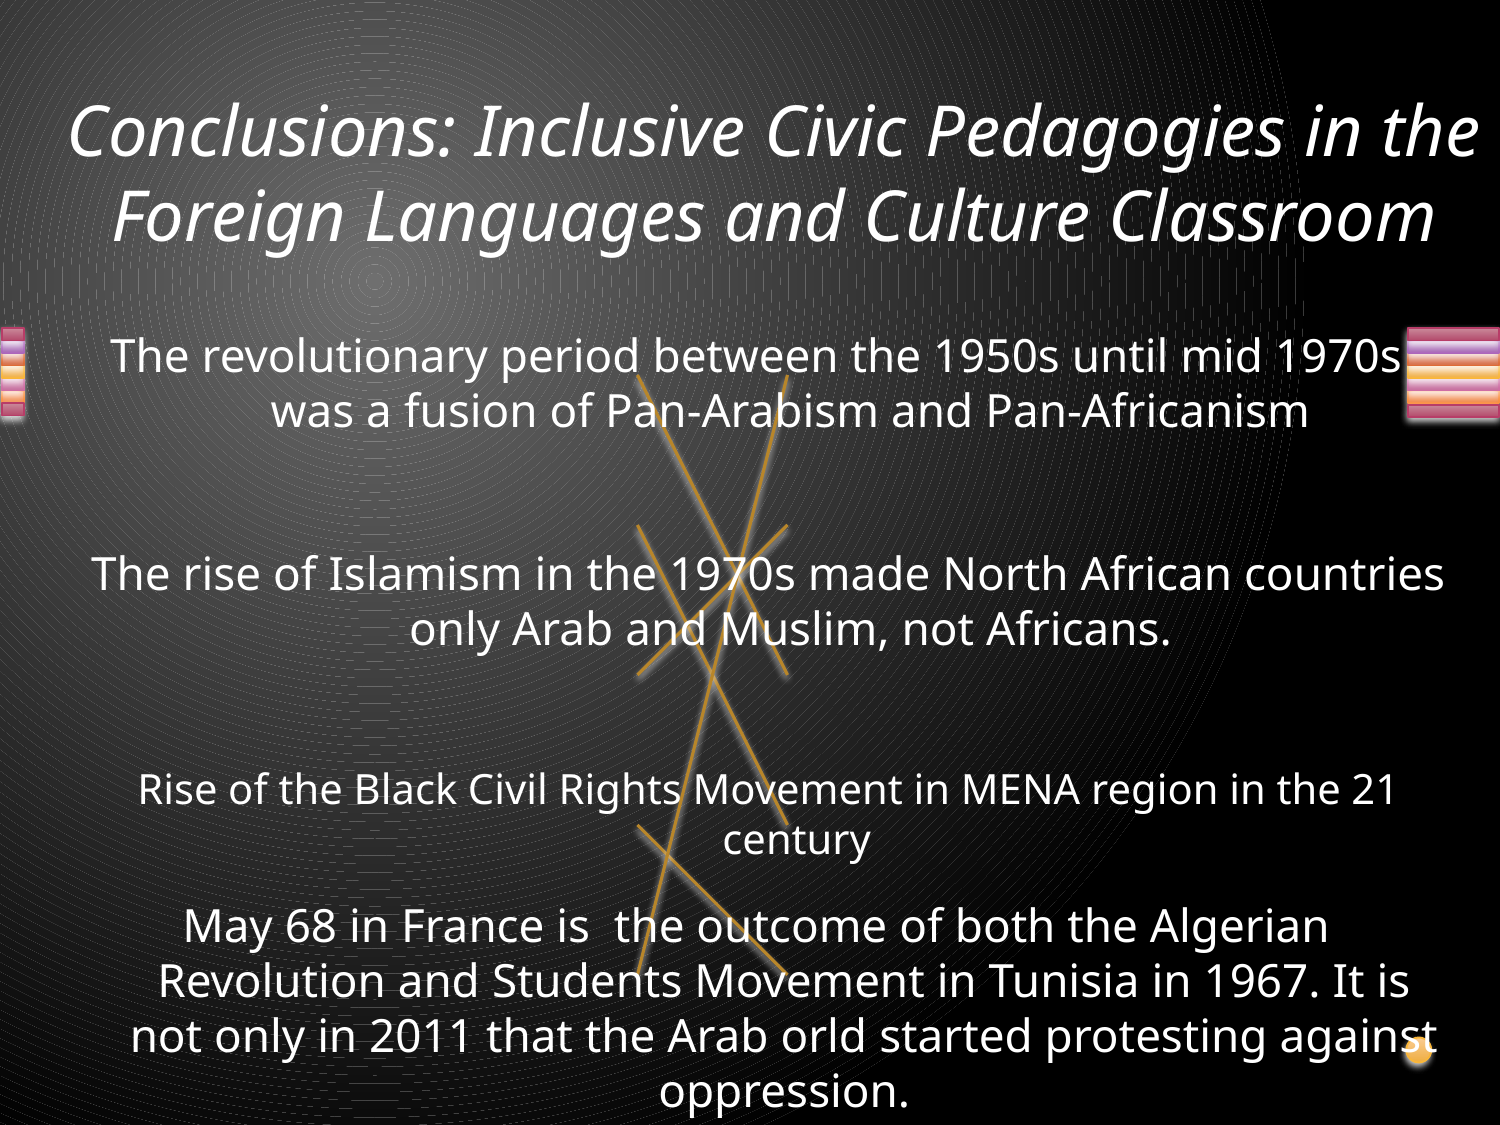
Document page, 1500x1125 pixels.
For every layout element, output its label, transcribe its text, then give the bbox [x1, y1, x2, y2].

list May 68 in France is the outcome of both the Algerian Revolution and Students Movement in Tunisia in 1967. It is not only in 2011 that the Arab orld started protesting against oppression. [50, 912, 1463, 1100]
list The rise of Islamism in the 1970s made North African countries only Arab and Muslim, not Africans. [62, 512, 1475, 688]
list Rise of the Black Civil Rights Movement in MENA region in the 21 century [62, 737, 1475, 888]
list The revolutionary period between the 1950s until mid 1970s was a fusion of Pan-Arabism and Pan-Africanism [50, 299, 1475, 463]
title Conclusions: Inclusive Civic Pedagogies in the Foreign Languages and Culture Classroom [50, 75, 1500, 263]
